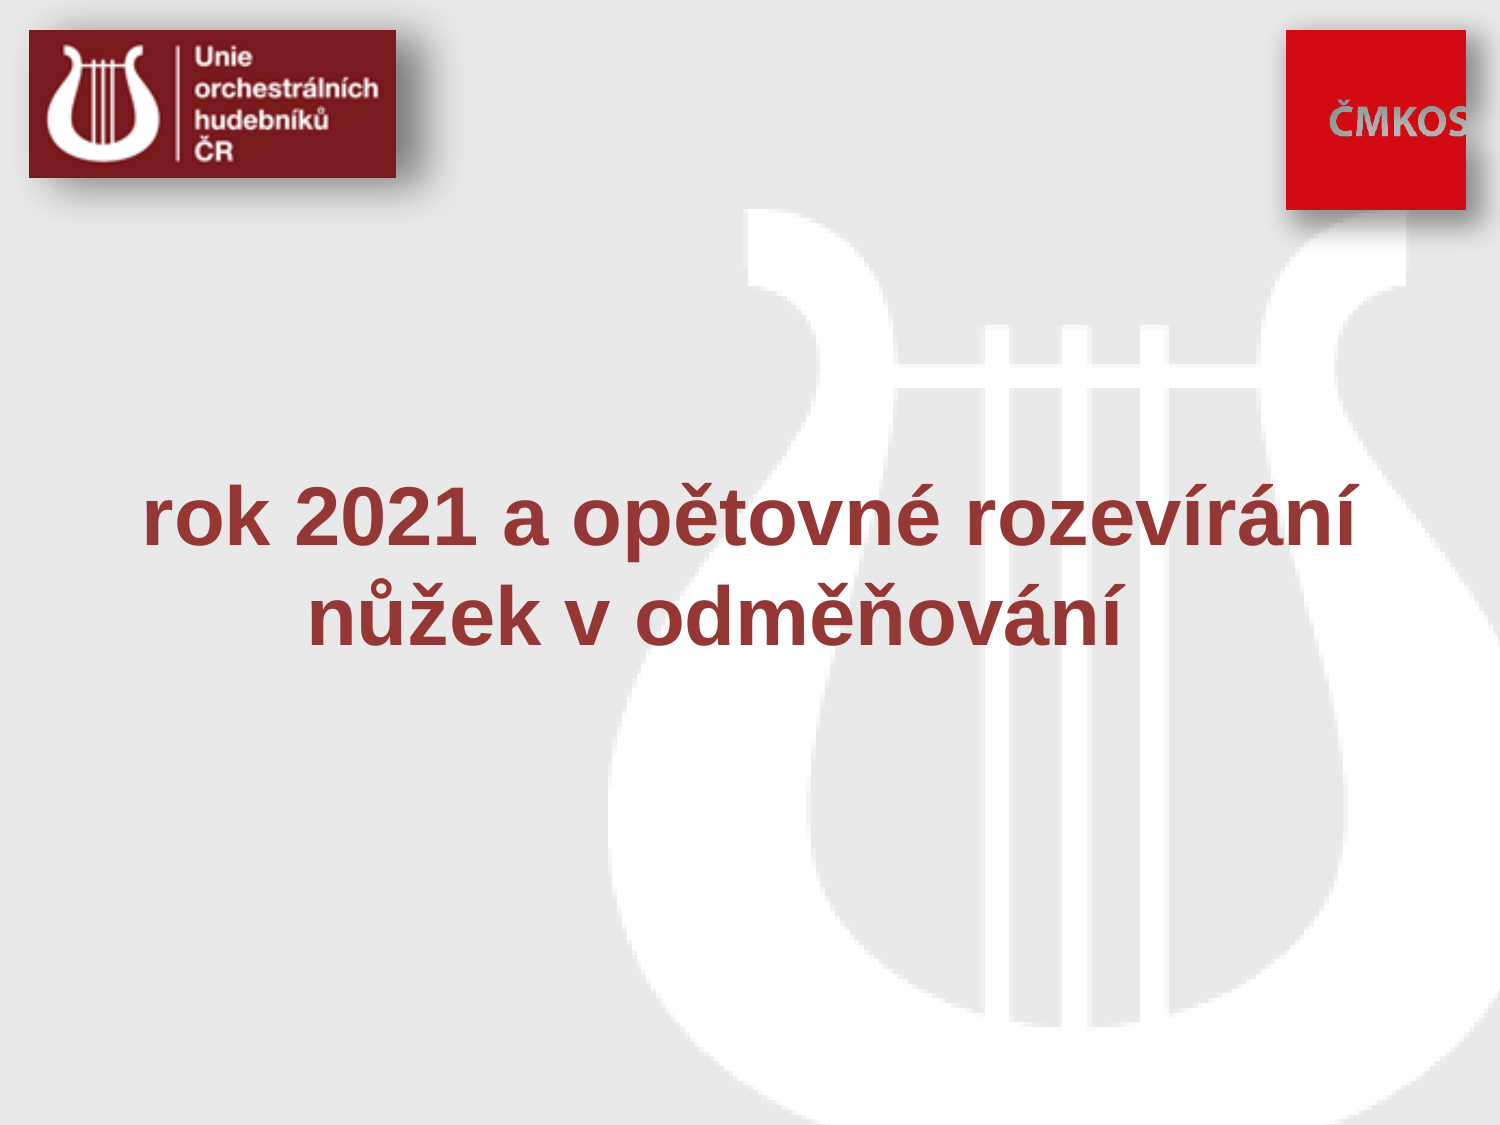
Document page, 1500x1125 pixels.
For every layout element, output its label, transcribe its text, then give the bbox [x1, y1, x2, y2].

picture [29, 30, 396, 178]
title rok 2021 a opětovné rozevírání nůžek v odměňování [100, 413, 602, 712]
picture [607, 30, 1500, 1125]
